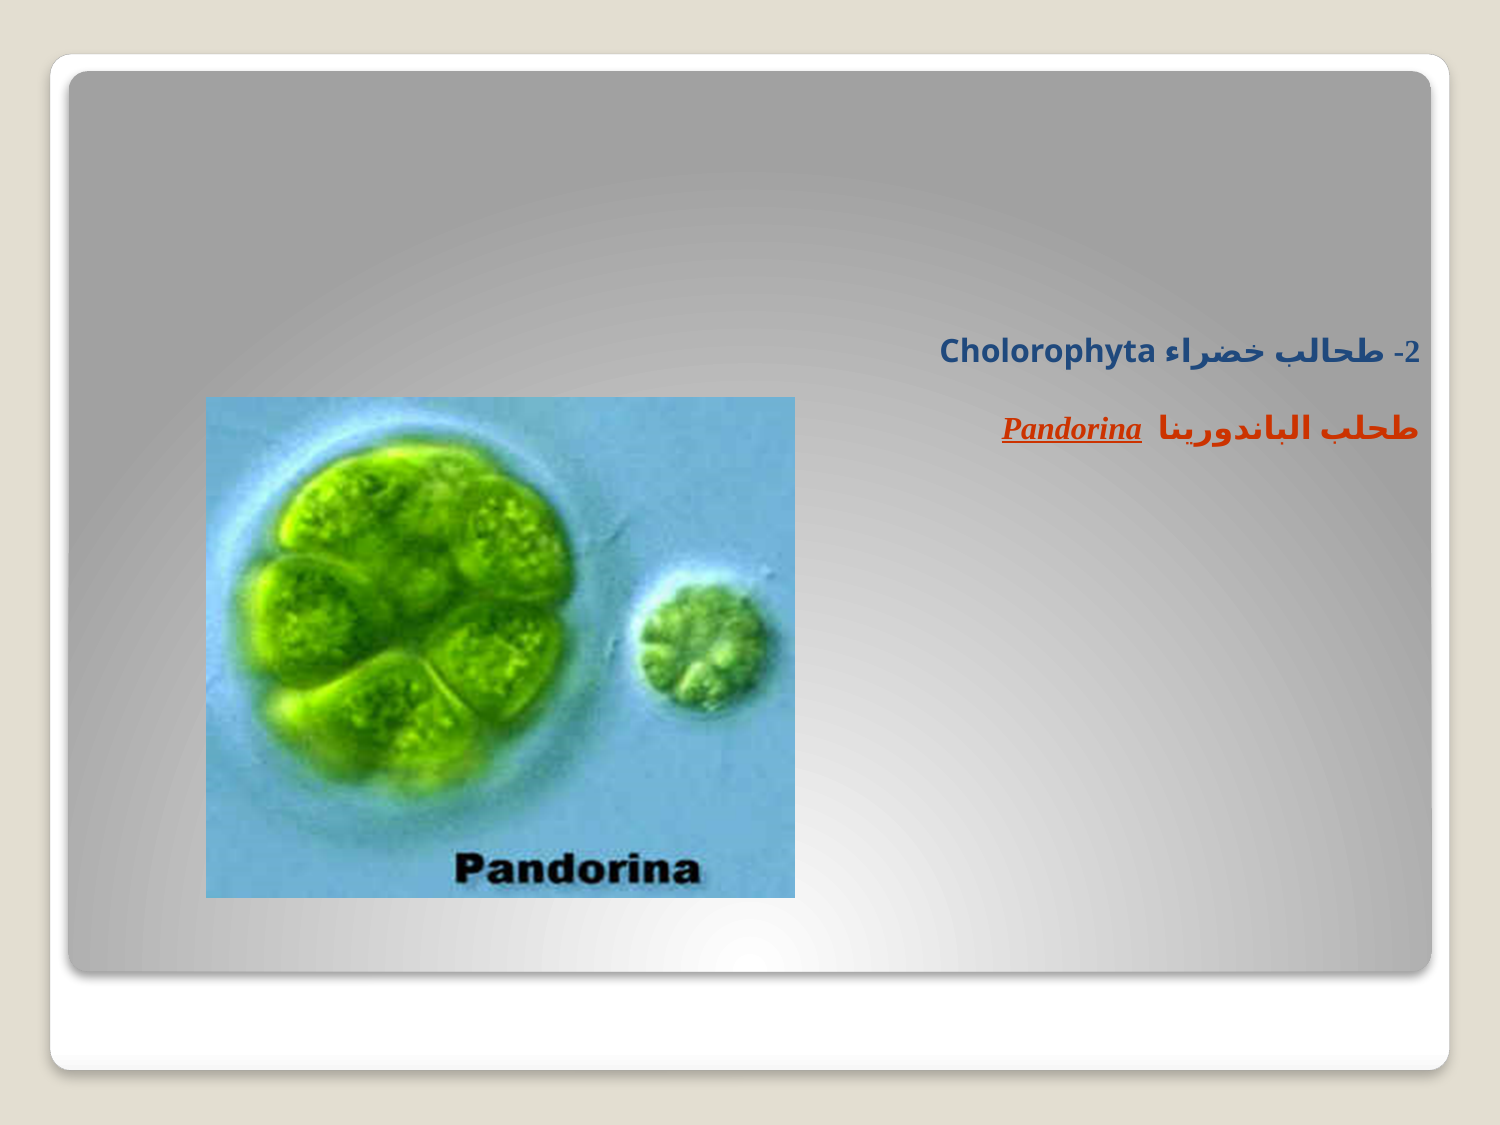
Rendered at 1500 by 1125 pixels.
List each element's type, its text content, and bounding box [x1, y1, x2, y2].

picture [206, 396, 795, 898]
title 2- طحالب خضراء Cholorophyta طحلب الباندورينا Pandorina [75, 208, 1436, 492]
